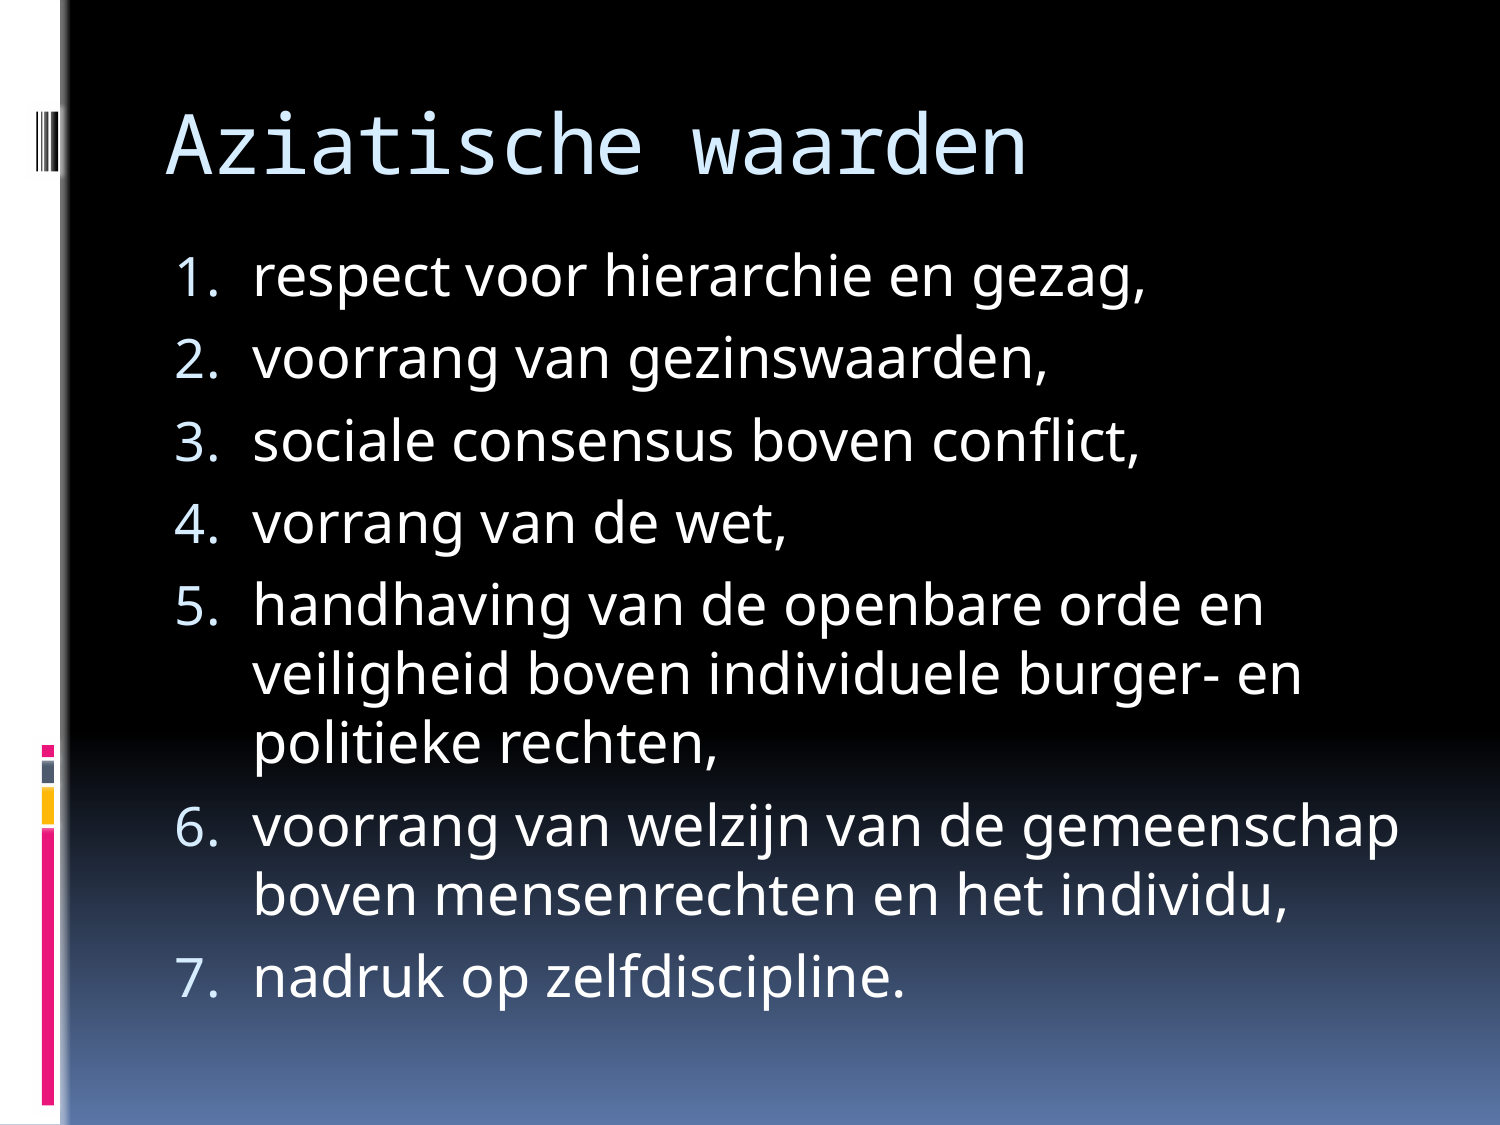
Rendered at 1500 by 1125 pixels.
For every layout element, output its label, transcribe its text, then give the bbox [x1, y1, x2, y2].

title Aziatische waarden [150, 83, 1471, 232]
list respect voor hierarchie en gezag, voorrang van gezinswaarden, sociale consensus boven conflict, vorrang van de wet, handhaving van de openbare orde en veiligheid boven individuele burger- en politieke rechten, voorrang van welzijn van de gemeenschap boven mensenrechten en het individu, nadruk op zelfdiscipline. [150, 231, 1425, 1043]
